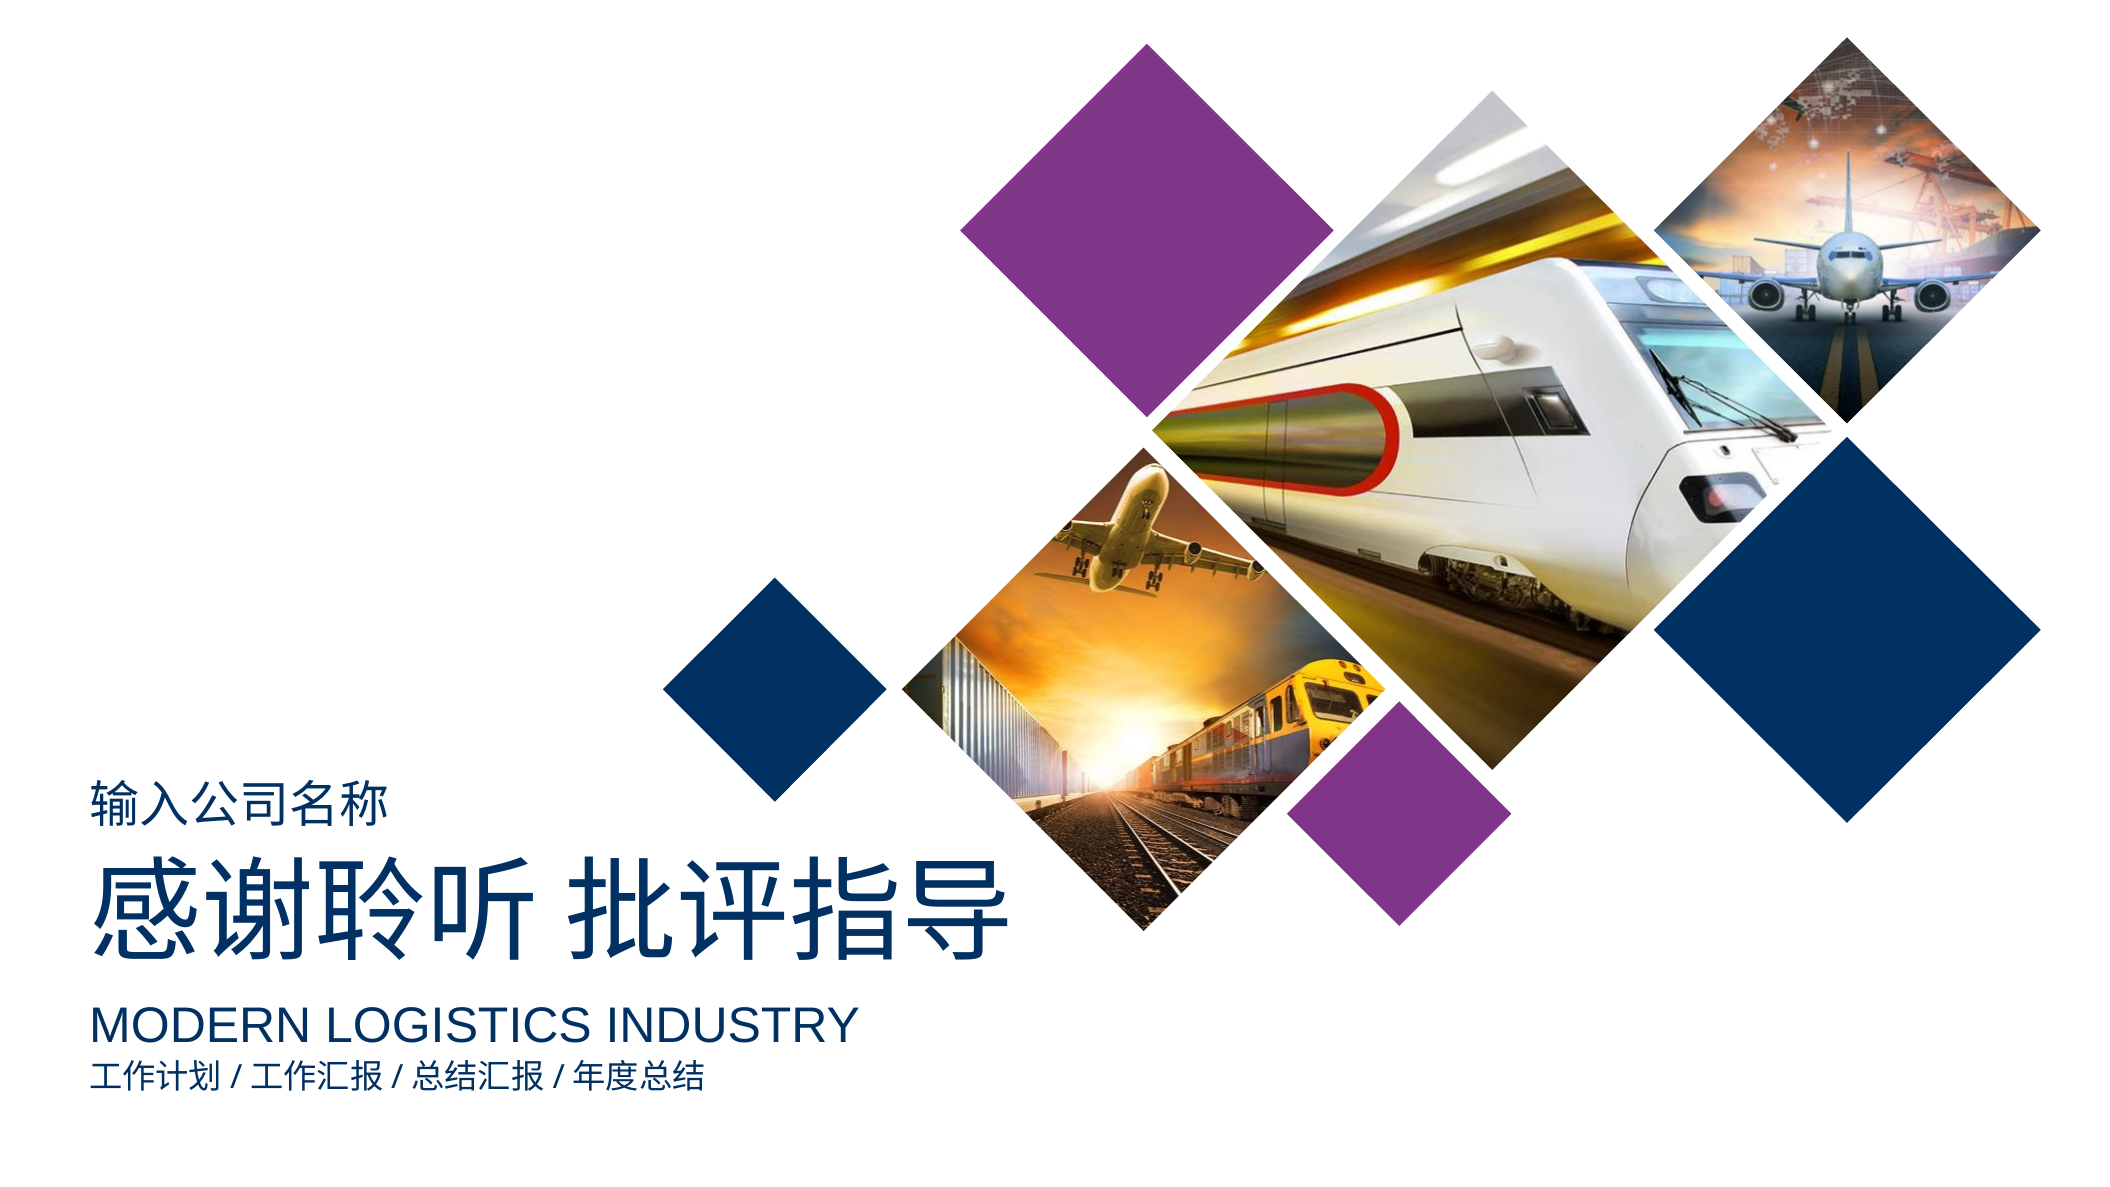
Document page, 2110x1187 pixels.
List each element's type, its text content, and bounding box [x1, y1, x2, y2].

text_box [1653, 37, 2041, 424]
text_box 输入公司名称 [74, 764, 523, 840]
text_box [960, 43, 1334, 418]
text_box 感谢聆听 批评指导 [74, 831, 1138, 982]
text_box MODERN LOGISTICS INDUSTRY [74, 984, 949, 1060]
text_box [662, 577, 887, 802]
text_box [1286, 701, 1512, 926]
text_box 工作计划/工作汇报/总结汇报/年度总结 [74, 1047, 825, 1103]
text_box [901, 447, 1386, 932]
text_box [1653, 436, 2041, 823]
text_box [1152, 90, 1833, 770]
